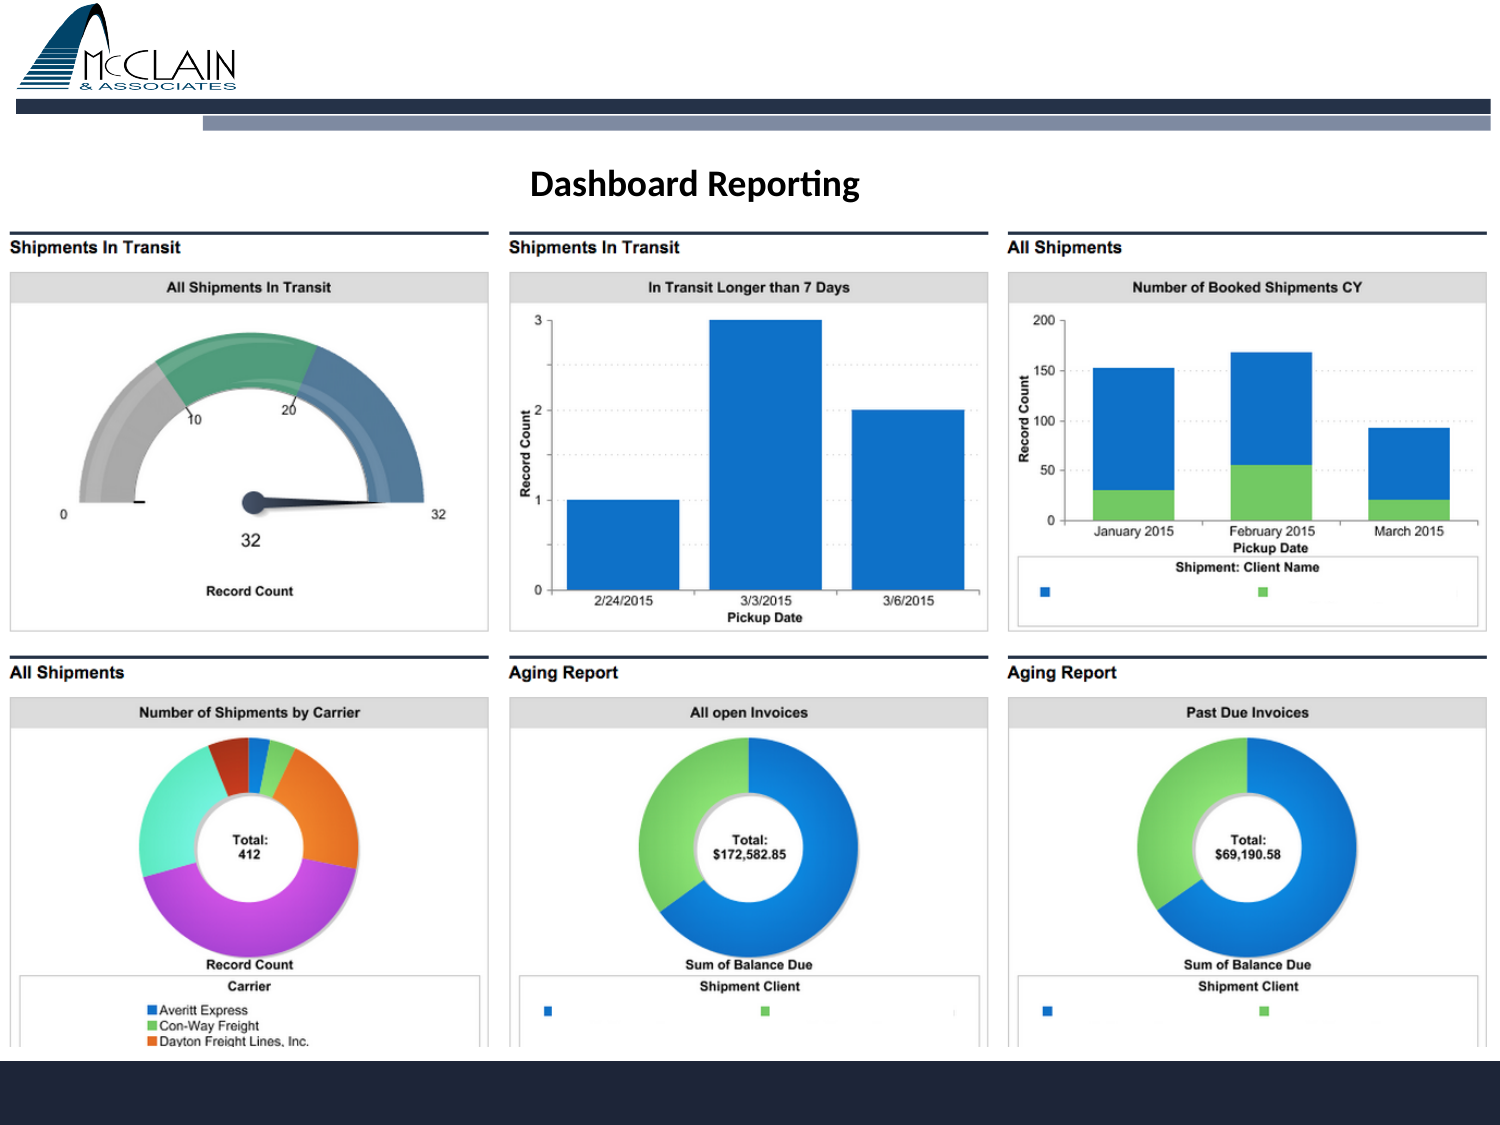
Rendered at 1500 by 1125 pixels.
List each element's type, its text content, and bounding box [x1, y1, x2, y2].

picture [0, 1061, 1500, 1125]
text_box Dashboard Reporting [514, 151, 882, 210]
picture [0, 212, 1500, 1047]
picture [16, 3, 236, 90]
